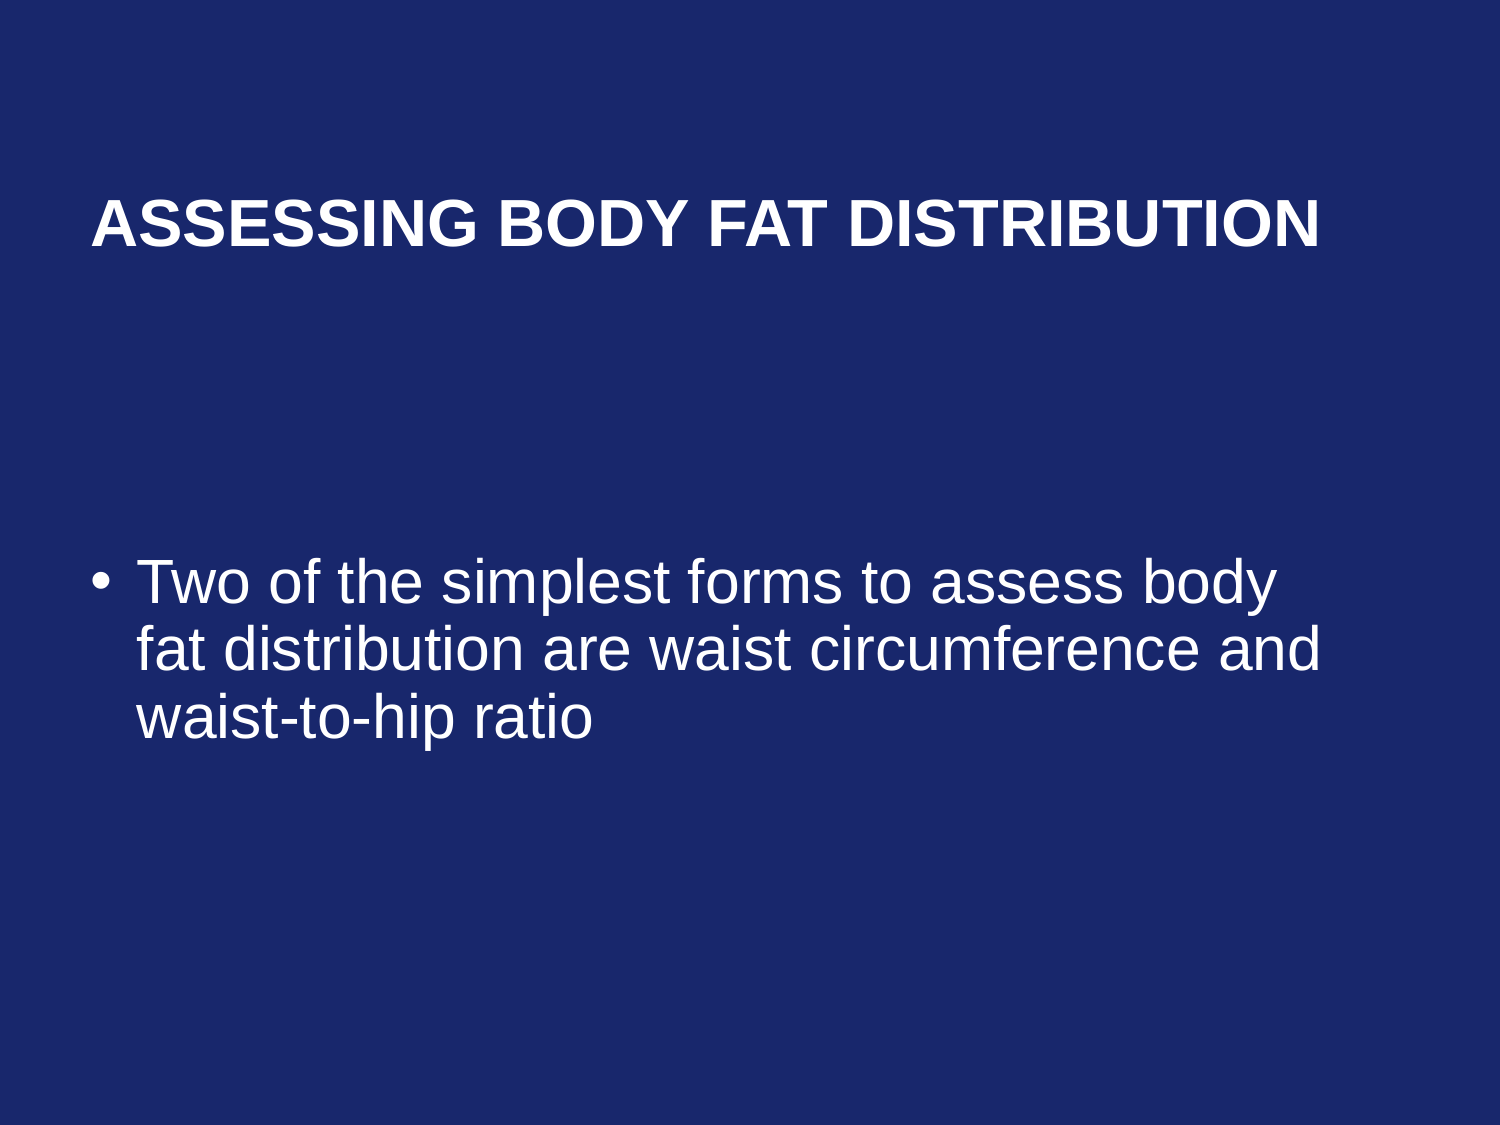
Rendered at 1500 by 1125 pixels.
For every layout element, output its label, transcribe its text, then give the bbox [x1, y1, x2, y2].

list Two of the simplest forms to assess body fat distribution are waist circumference and waist-to-hip ratio [75, 351, 1350, 950]
title Assessing Body Fat Distribution [75, 99, 1350, 339]
